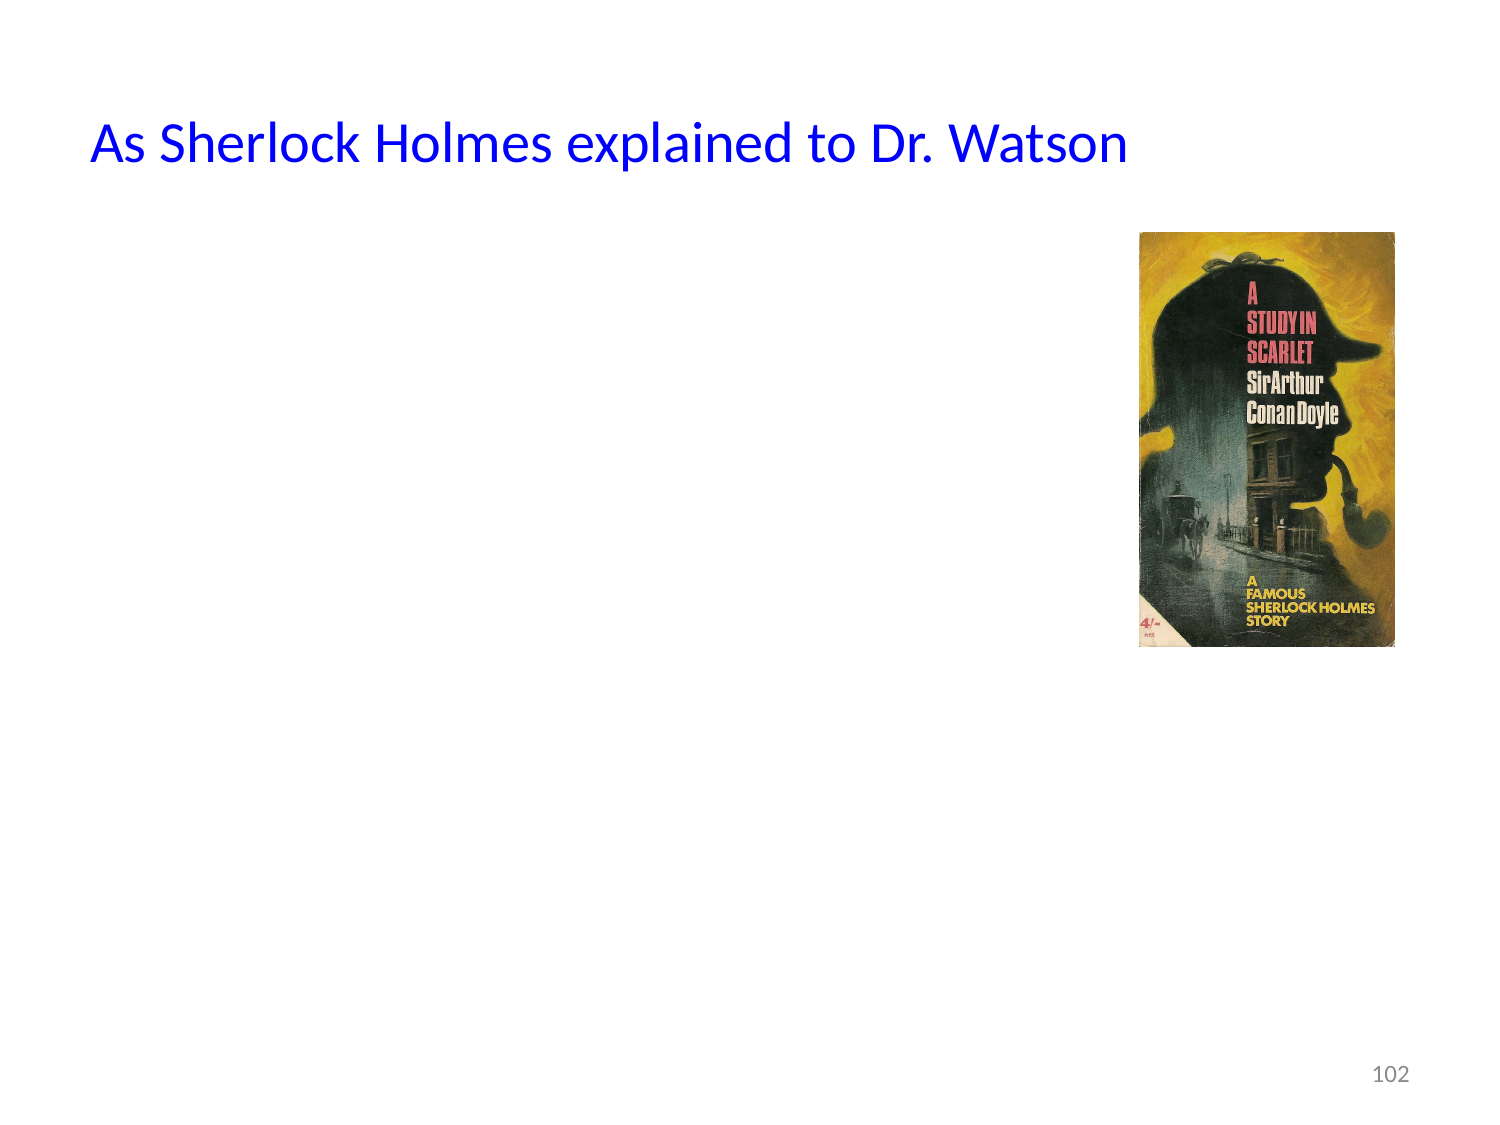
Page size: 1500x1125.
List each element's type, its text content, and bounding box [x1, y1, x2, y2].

title As Sherlock Holmes explained to Dr. Watson [75, 45, 1425, 233]
slide_number 102 [1074, 1042, 1425, 1103]
picture [1139, 232, 1396, 648]
